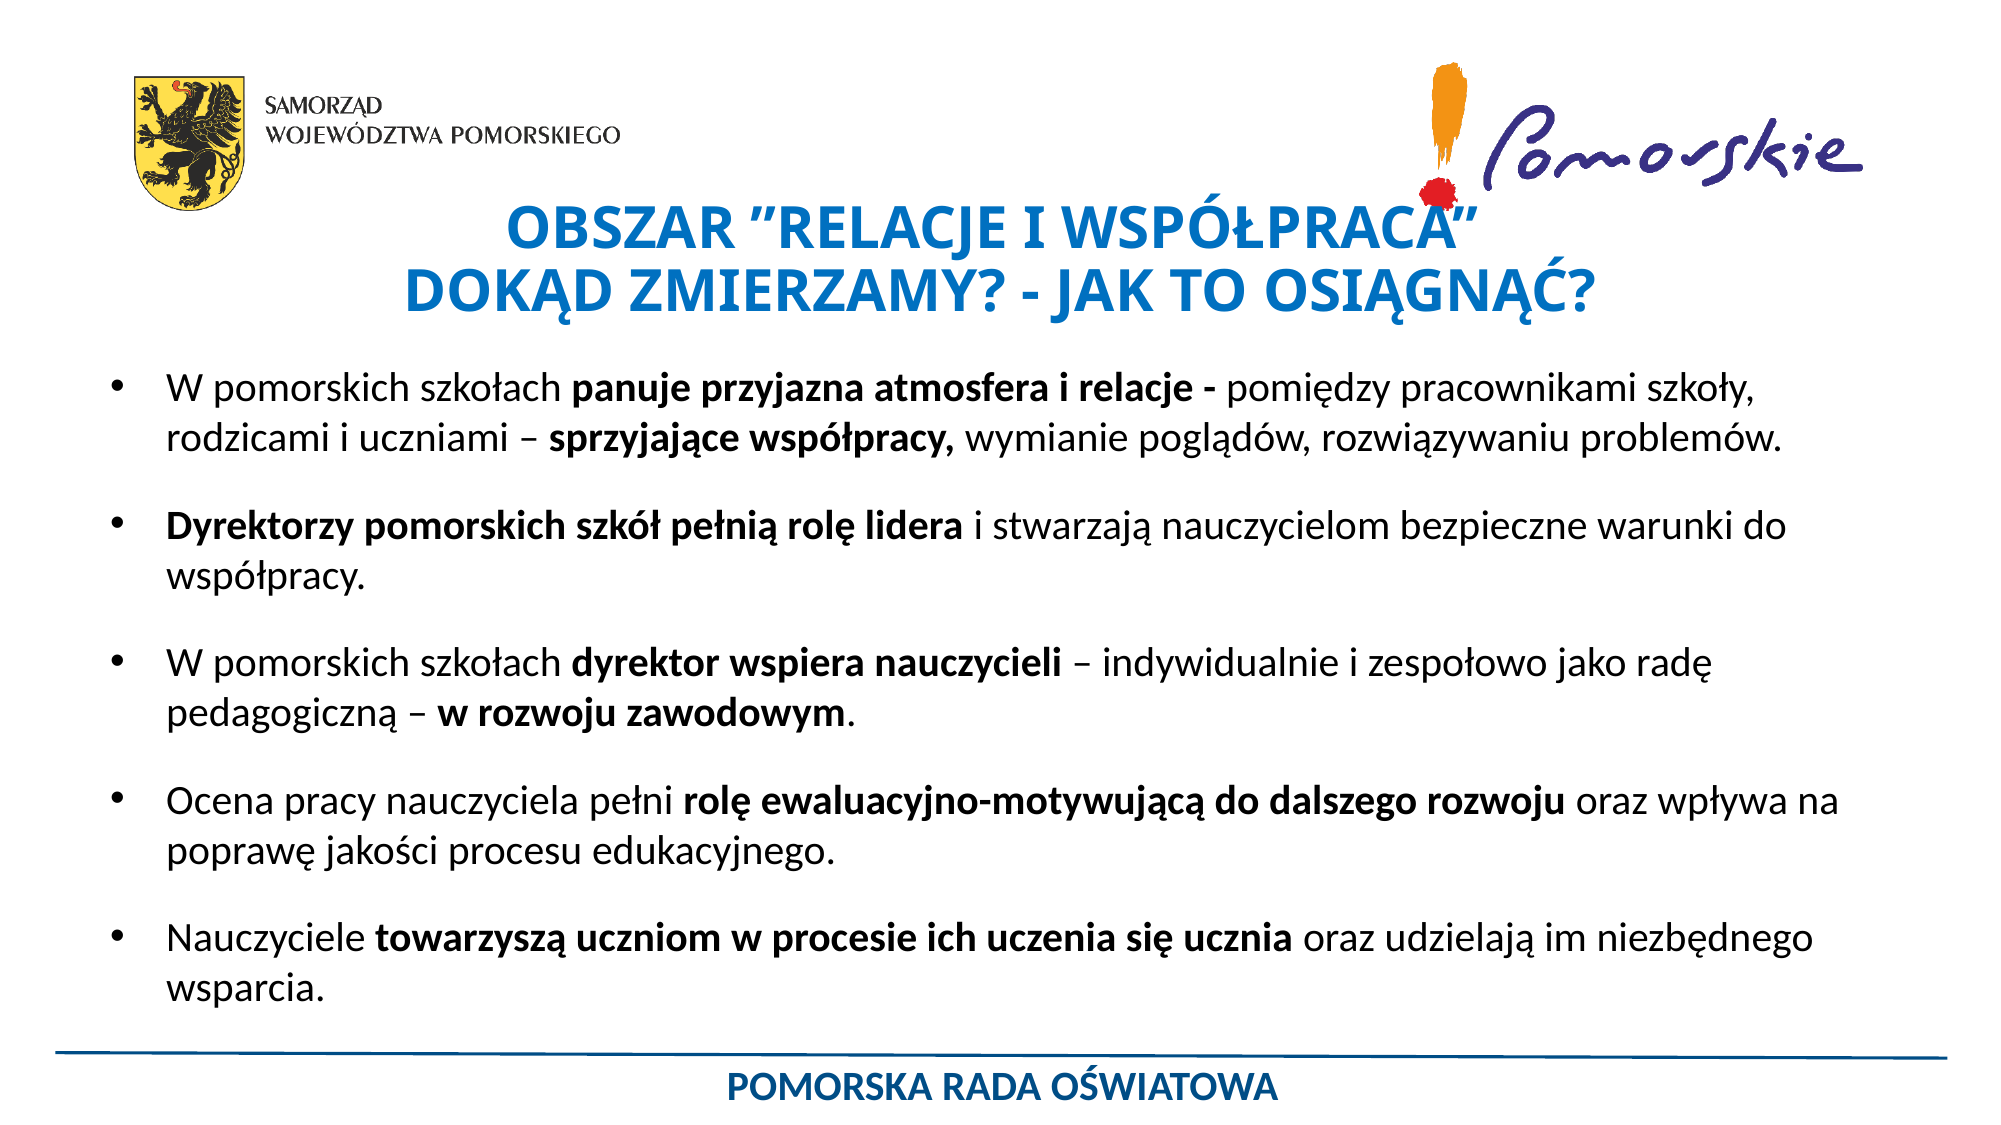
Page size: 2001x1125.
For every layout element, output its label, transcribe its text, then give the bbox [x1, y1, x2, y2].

picture [1419, 62, 1863, 188]
title OBSZAR ”RELACJE I WSPÓŁPRACA” DOKĄD ZMIERZAMY? - JAK TO OSIĄGNĄĆ? [137, 188, 1863, 333]
picture [134, 76, 620, 211]
text_box W pomorskich szkołach panuje przyjazna atmosfera i relacje - pomiędzy pracownikami szkoły, rodzicami i uczniami – sprzyjające współpracy, wymianie poglądów, rozwiązywaniu problemów. Dyrektorzy pomorskich szkół pełnią rolę lidera i stwarzają nauczycielom bezpieczne warunki do współpracy. W pomorskich szkołach dyrektor wspiera nauczycieli – indywidualnie i zespołowo jako radę pedagogiczną – w rozwoju zawodowym. Ocena pracy nauczyciela pełni rolę ewaluacyjno-motywującą do dalszego rozwoju oraz wpływa na poprawę jakości procesu edukacyjnego. Nauczyciele towarzyszą uczniom w procesie ich uczenia się ucznia oraz udzielają im niezbędnego wsparcia. [95, 352, 1900, 1018]
